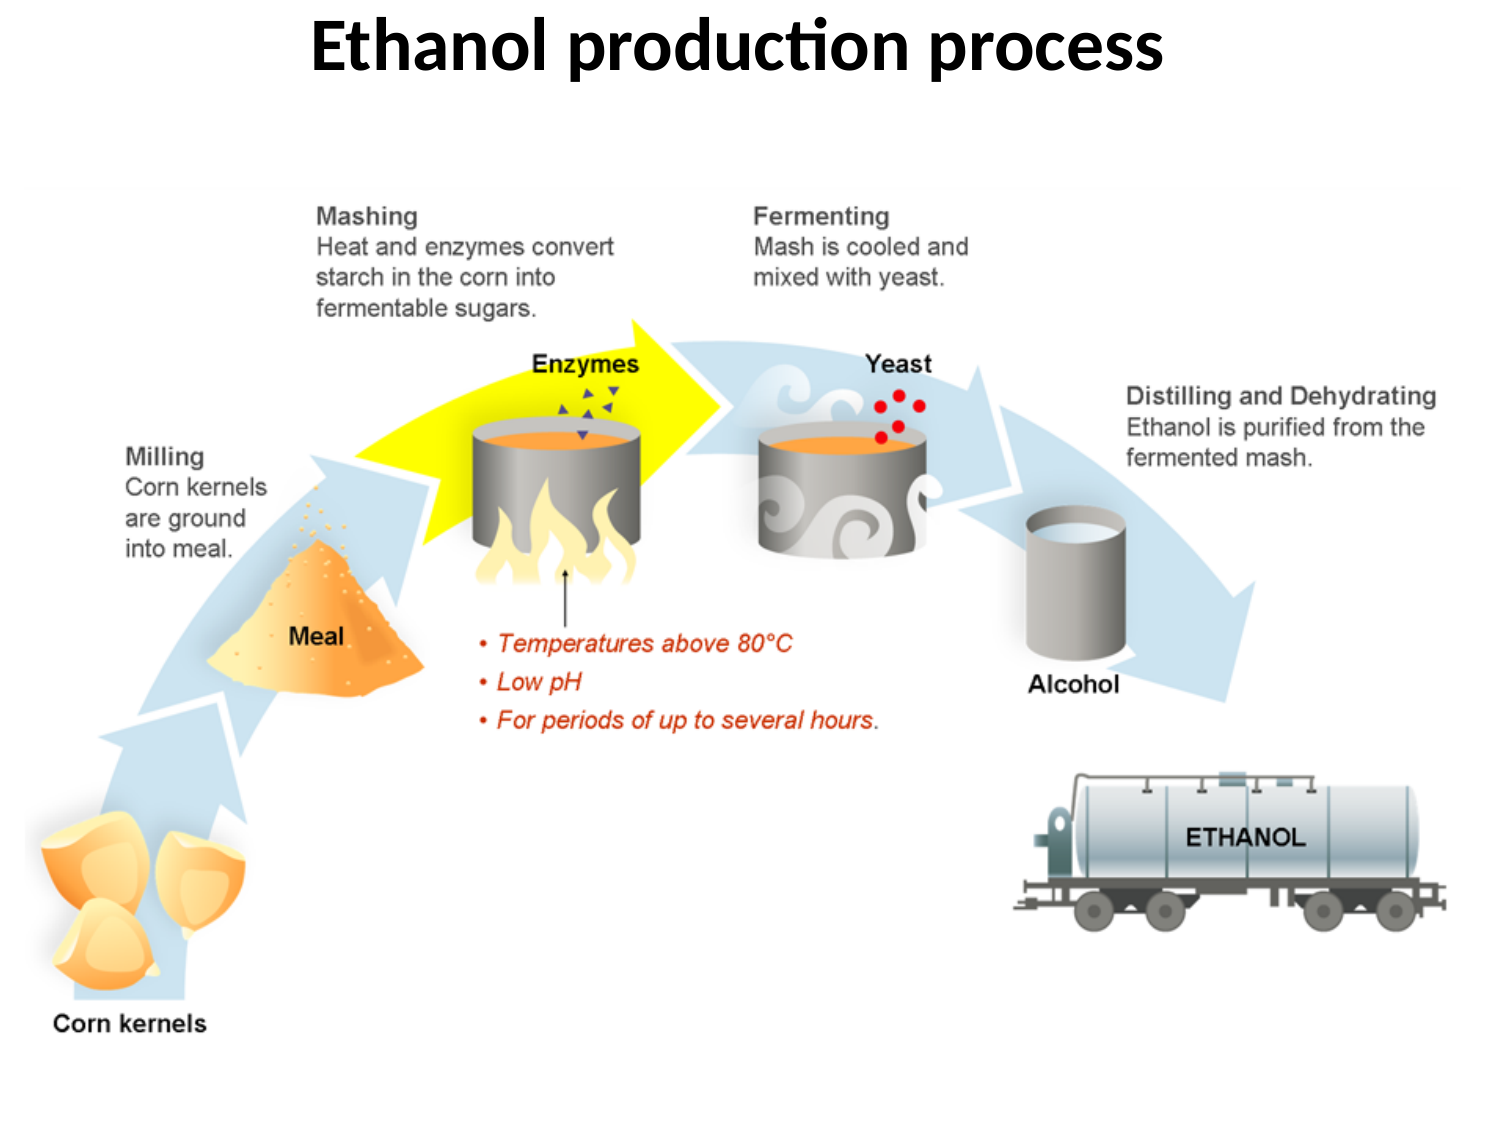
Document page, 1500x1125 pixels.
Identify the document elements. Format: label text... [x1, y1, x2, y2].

title Ethanol production process [62, 0, 1413, 94]
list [24, 187, 1461, 1063]
